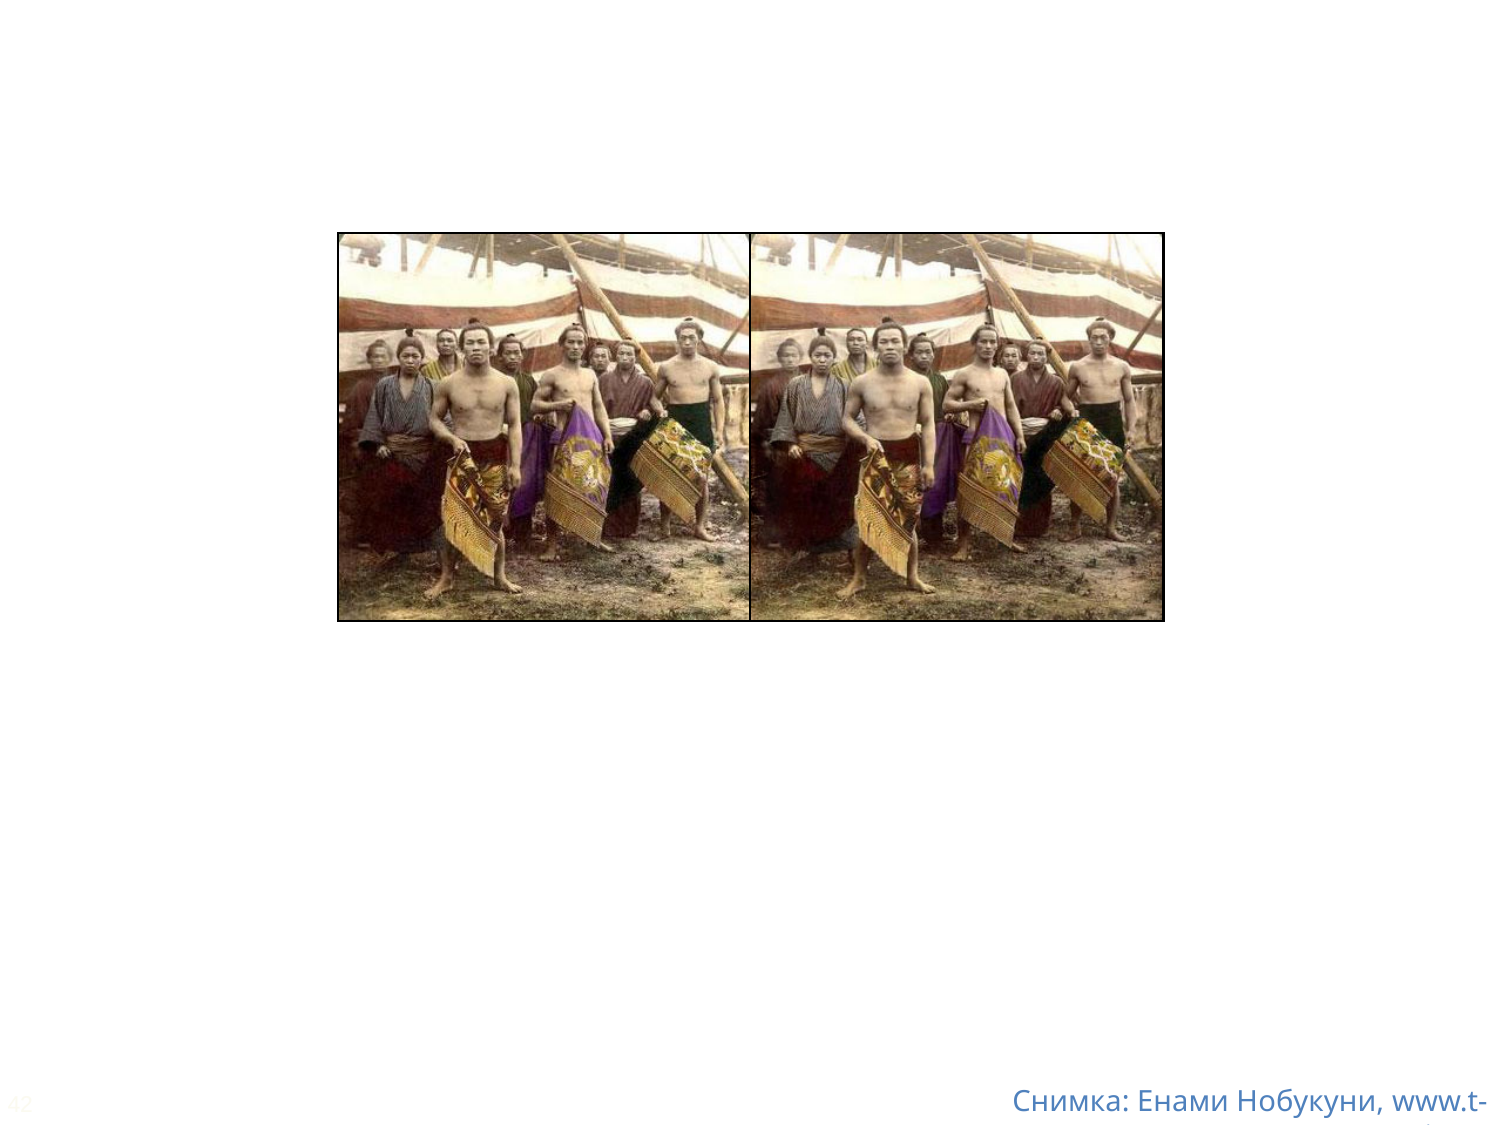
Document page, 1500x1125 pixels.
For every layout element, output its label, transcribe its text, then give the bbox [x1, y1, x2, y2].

text_box Снимка: Енами Нобукуни, www.t-enami.org [900, 1074, 1500, 1125]
picture [338, 234, 1163, 621]
